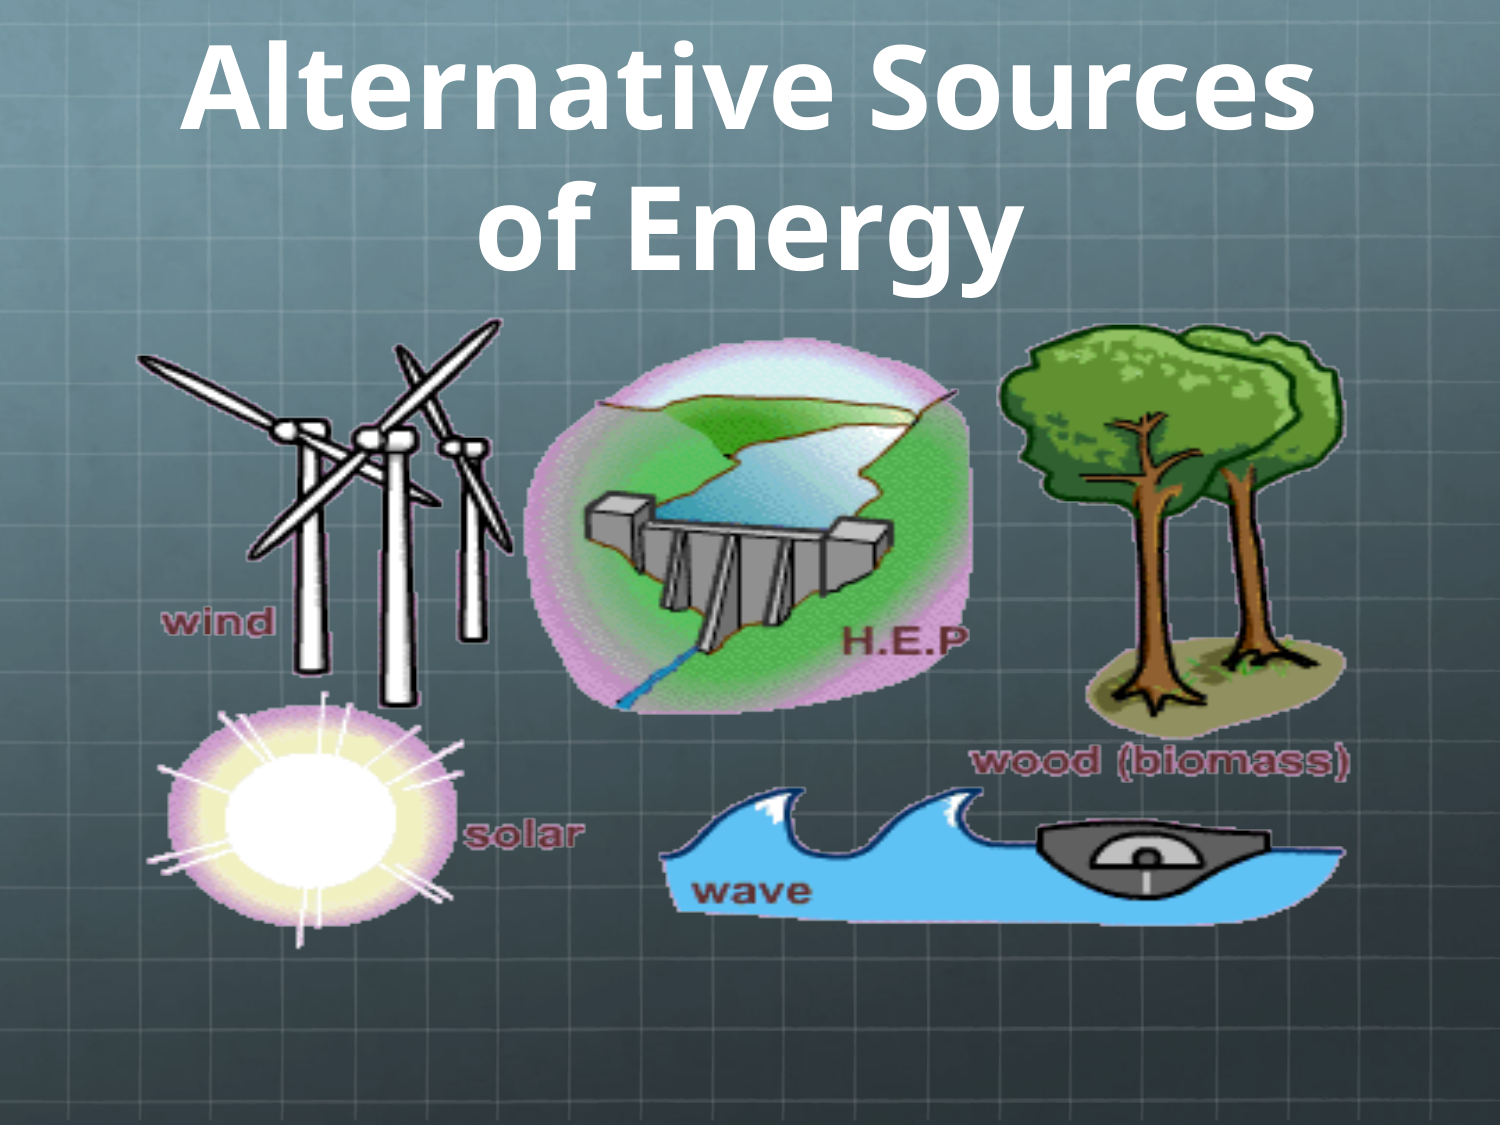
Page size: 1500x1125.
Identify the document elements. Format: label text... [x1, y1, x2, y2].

title Alternative Sources of Energy [127, 17, 1372, 289]
picture [0, 0, 1500, 1125]
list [127, 308, 1373, 958]
